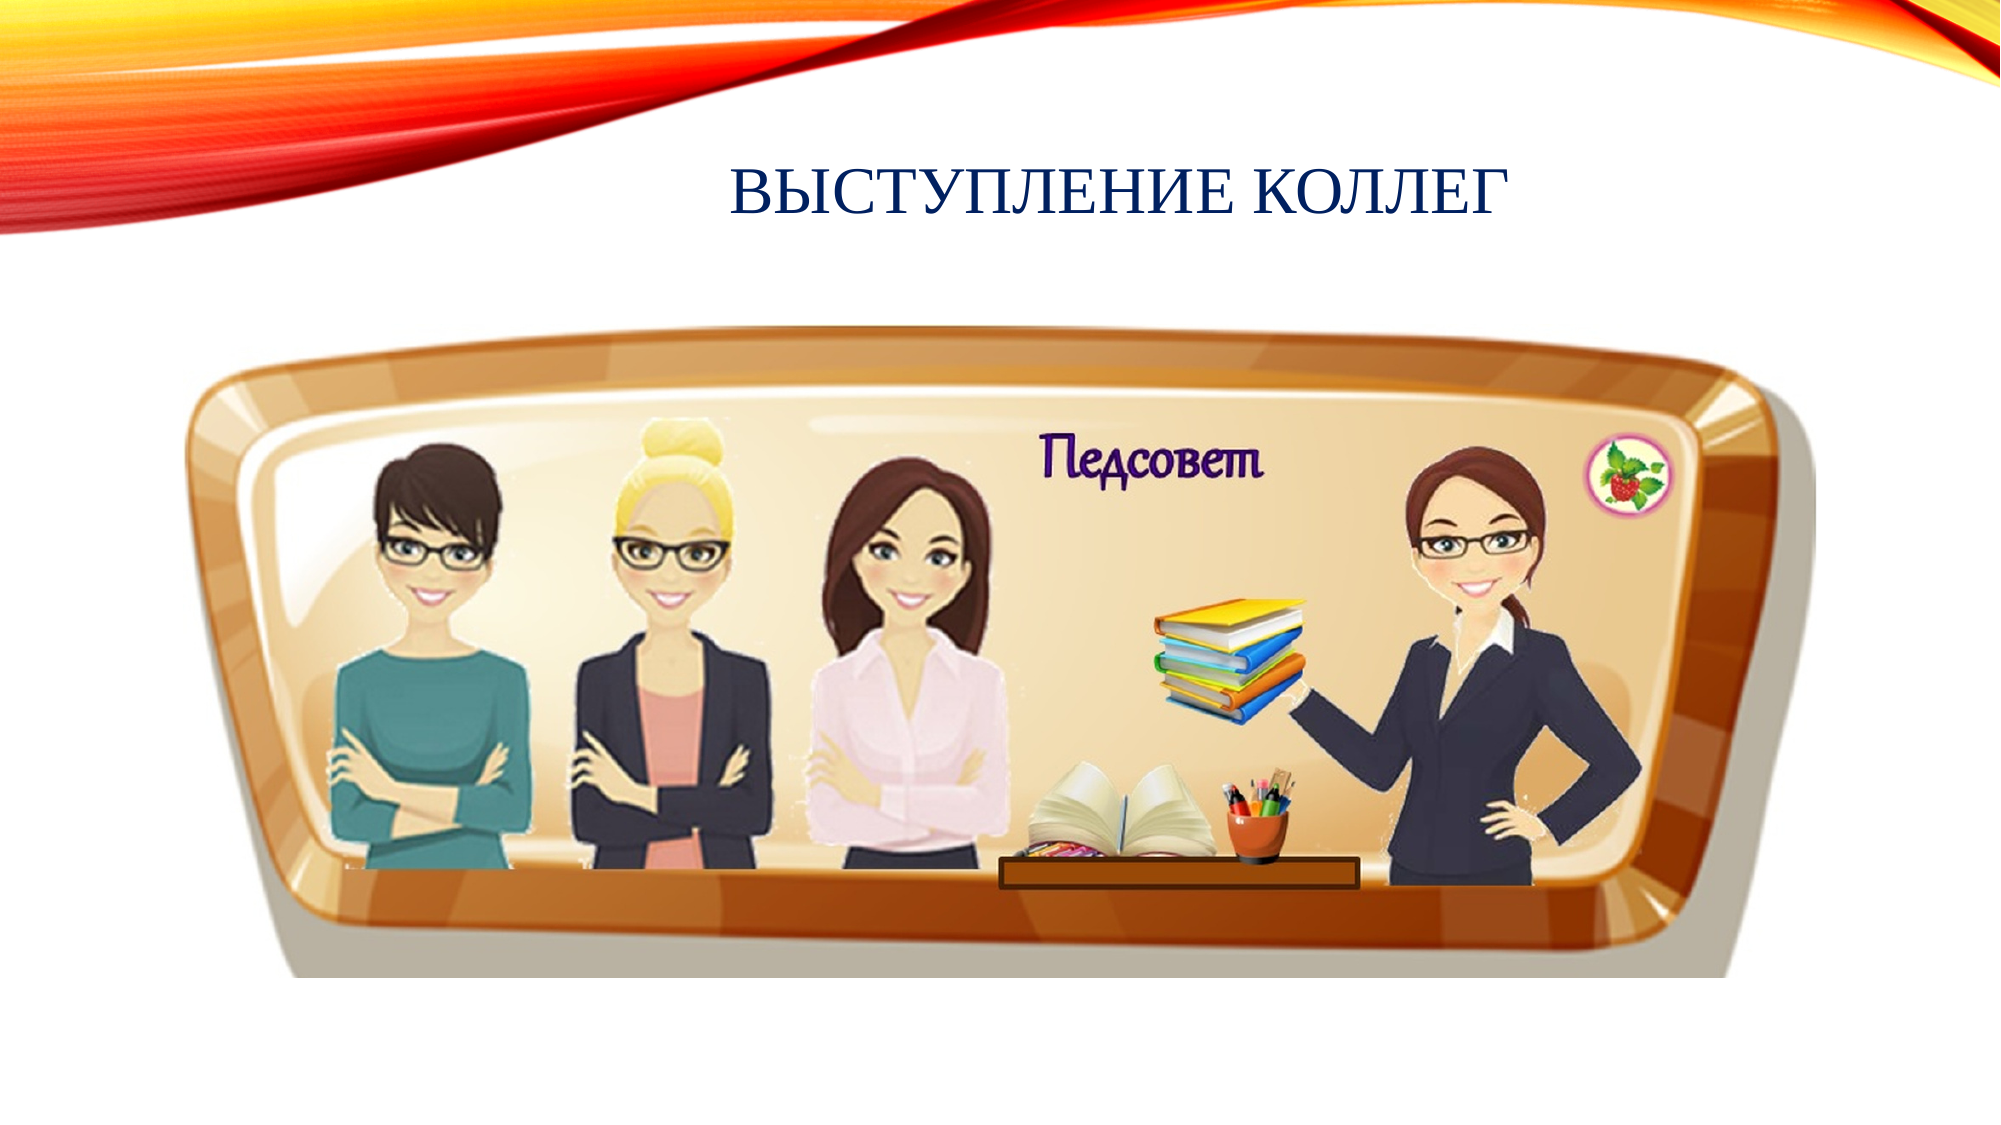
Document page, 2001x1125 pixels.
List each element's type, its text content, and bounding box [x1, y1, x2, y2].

title ВЫСТУПЛЕНИЕ КОЛЛЕГ [365, 147, 1875, 304]
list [183, 324, 1817, 979]
picture [0, 0, 2000, 237]
